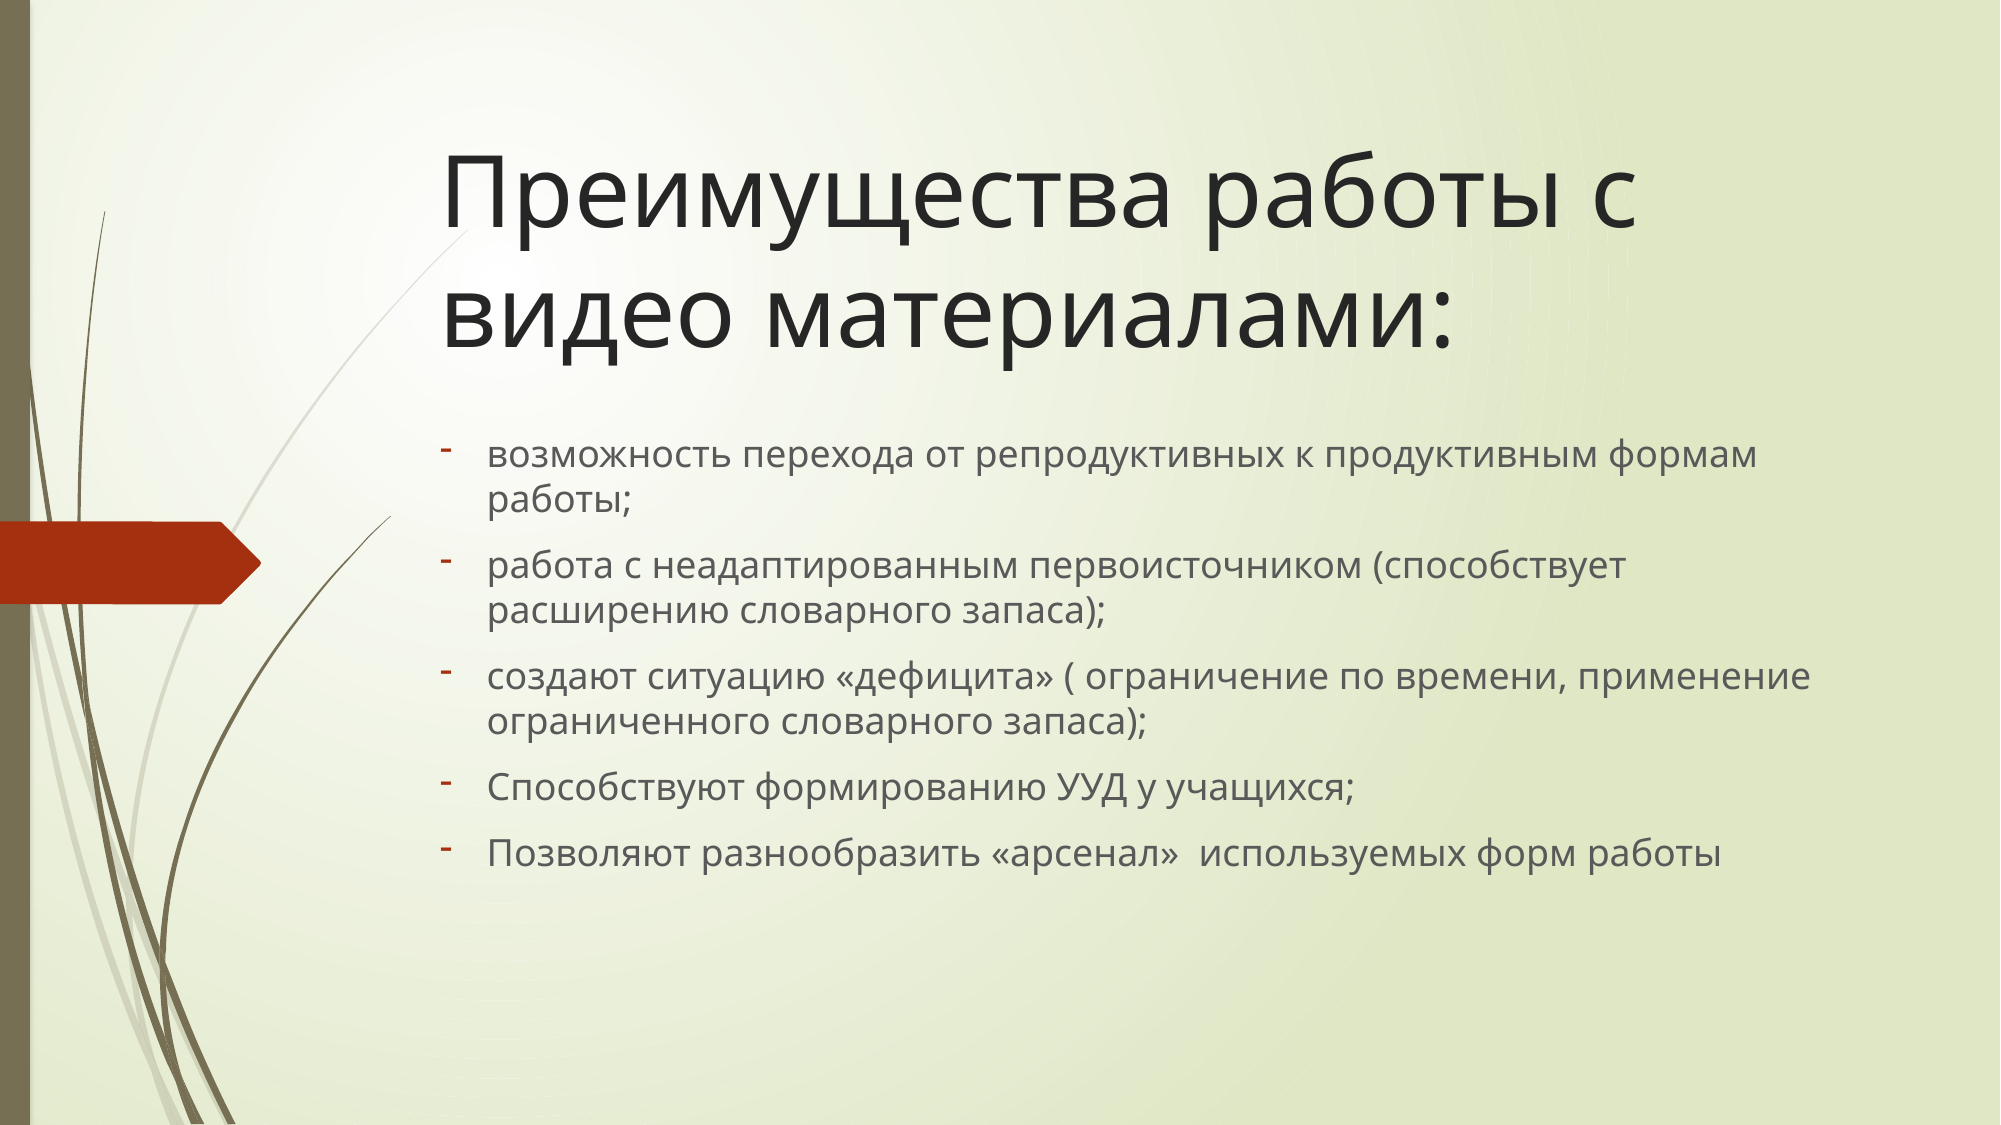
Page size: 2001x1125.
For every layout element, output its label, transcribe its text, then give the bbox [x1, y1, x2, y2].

title Преимущества работы с видео материалами: [424, 99, 1888, 395]
list возможность перехода от репродуктивных к продуктивным формам работы; работа с неадаптированным первоисточником (способствует расширению словарного запаса); создают ситуацию «дефицита» ( ограничение по времени, применение ограниченного словарного запаса); Способствуют формированию УУД у учащихся; Позволяют разнообразить «арсенал» используемых форм работы [424, 408, 1888, 962]
